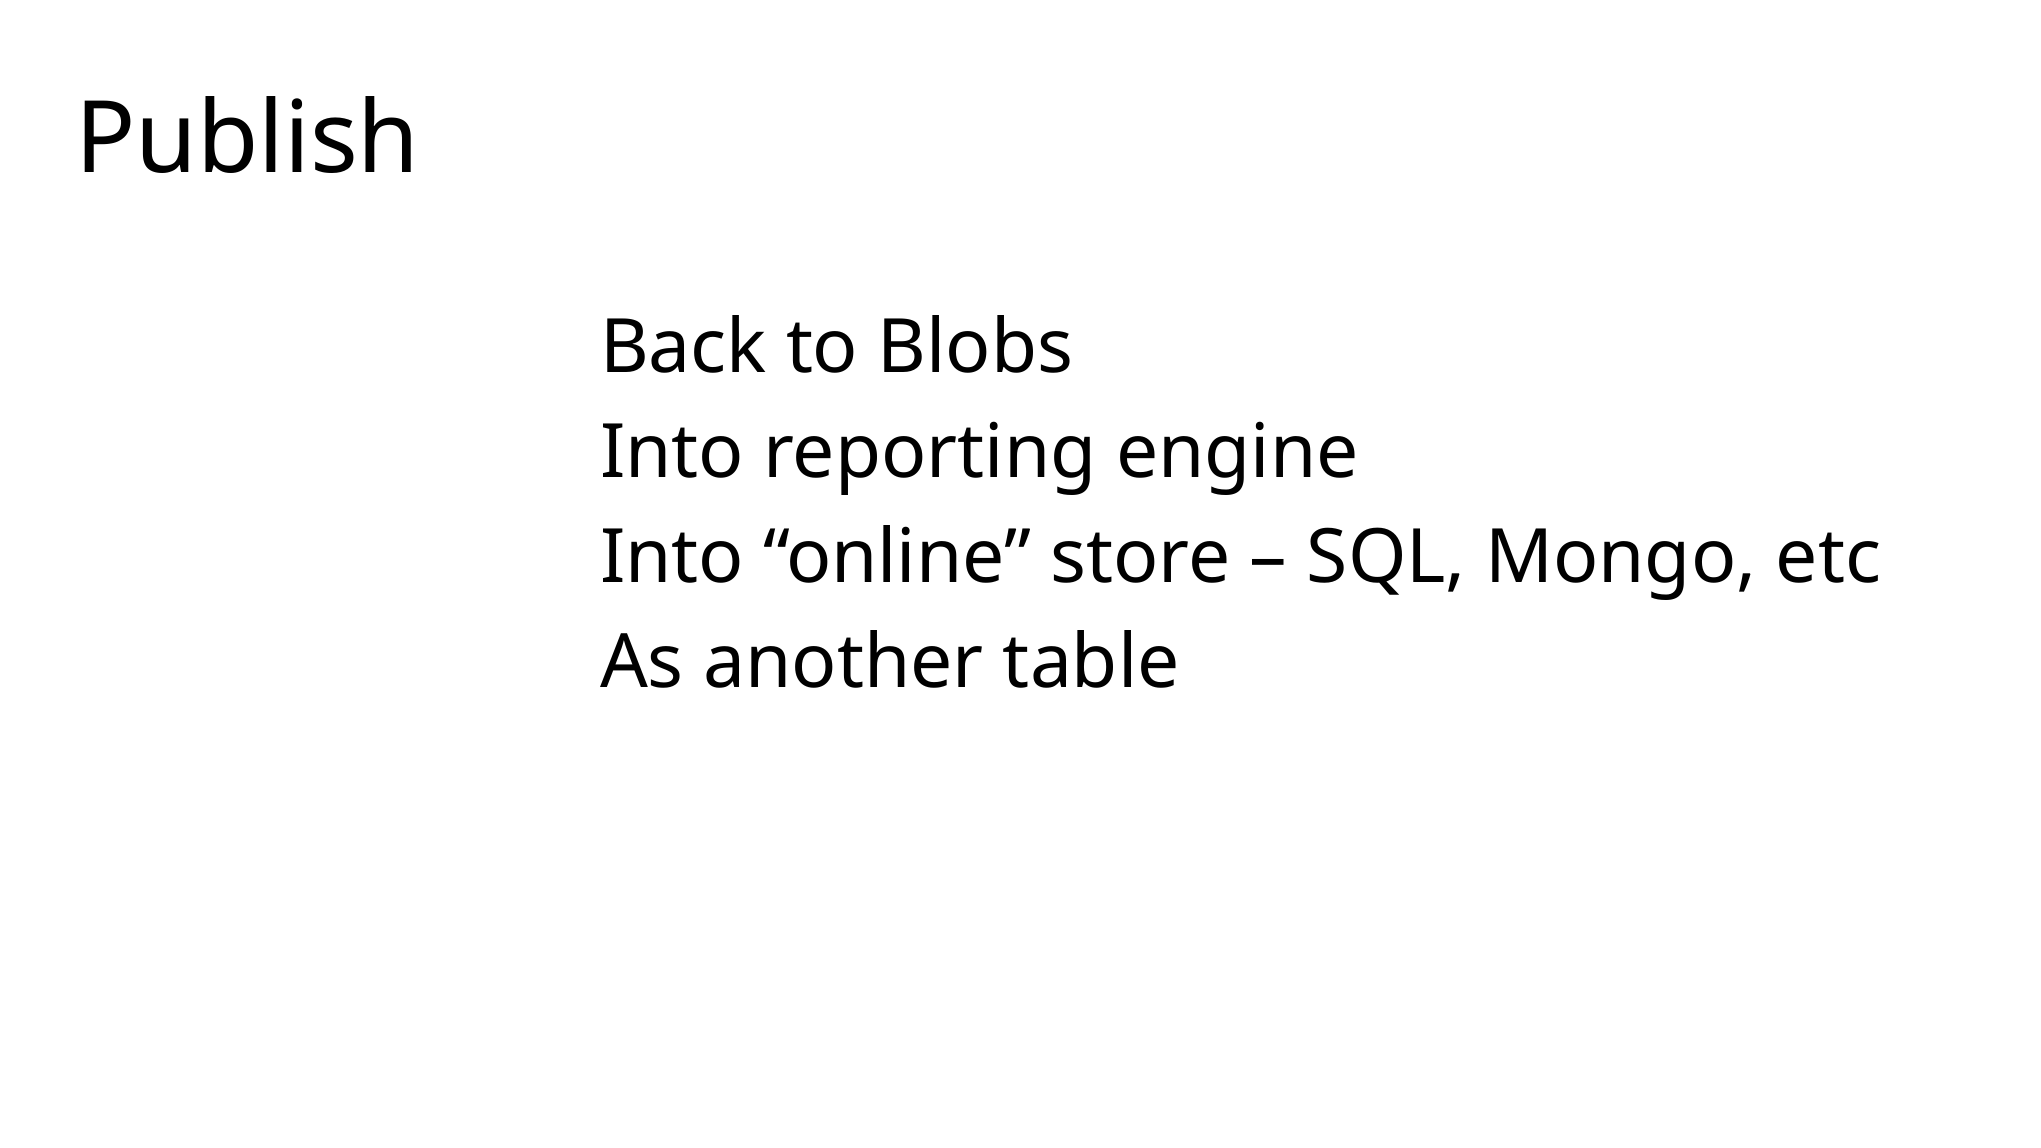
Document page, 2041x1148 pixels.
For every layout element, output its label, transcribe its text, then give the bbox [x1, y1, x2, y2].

list Back to Blobs Into reporting engine Into “online” store – SQL, Mongo, etc As another table [570, 273, 1996, 1099]
title Publish [45, 48, 1996, 199]
